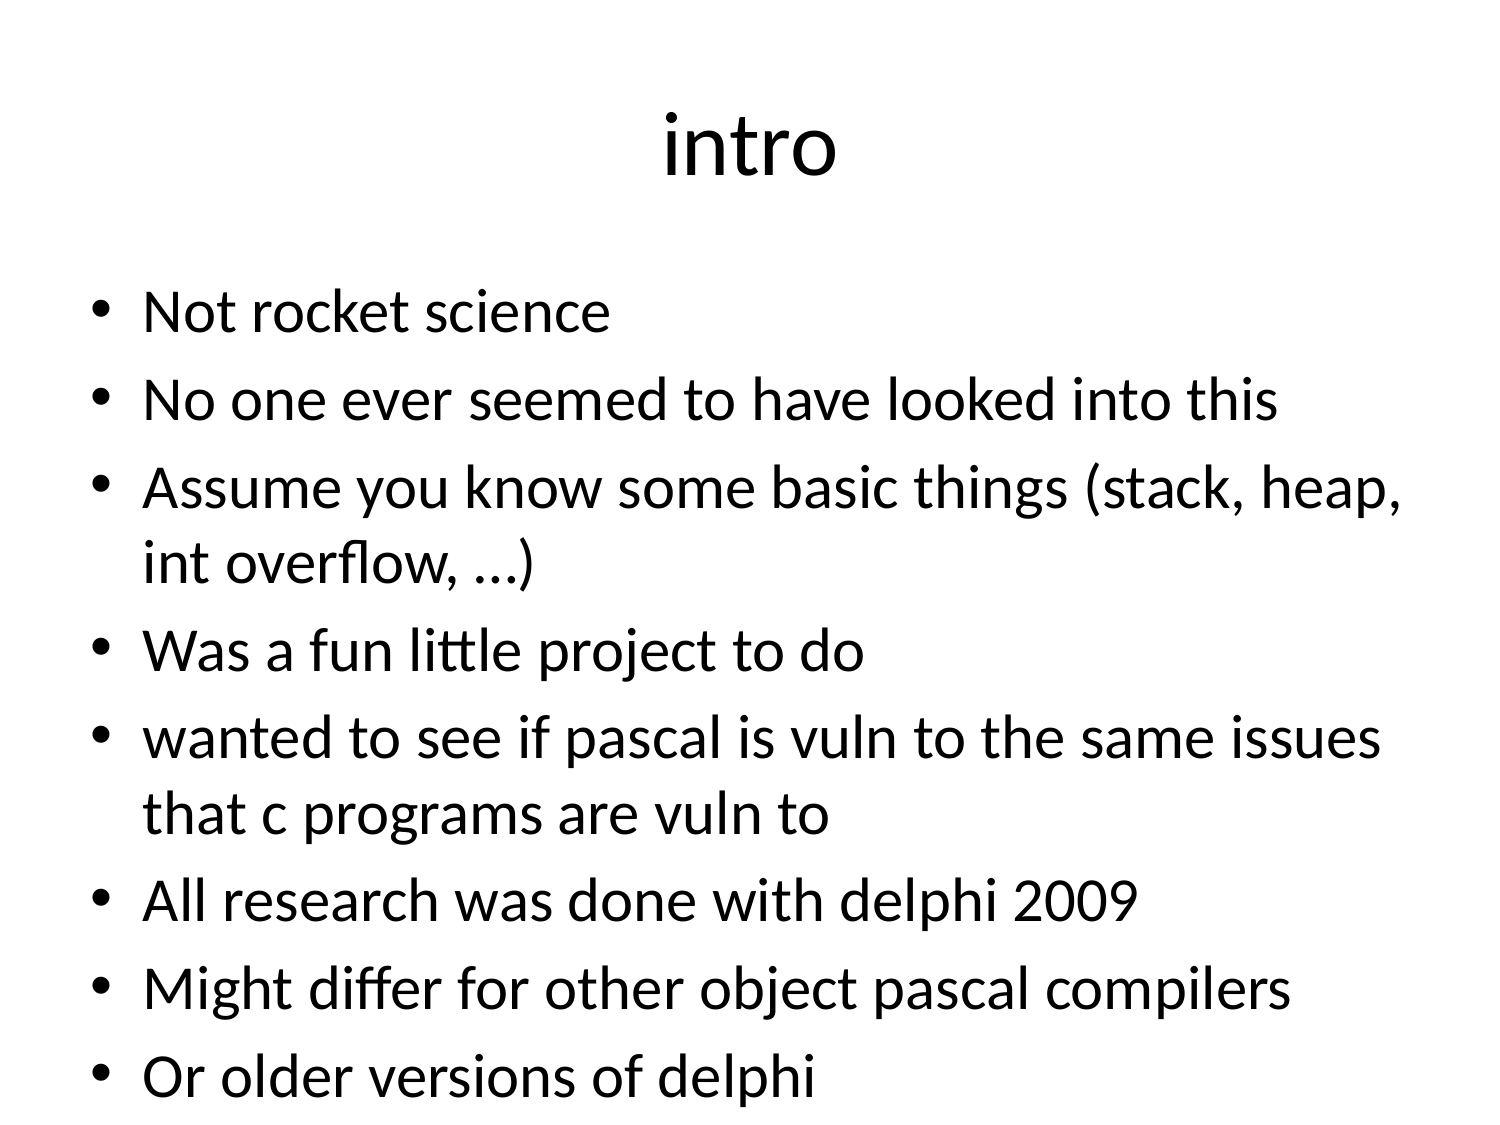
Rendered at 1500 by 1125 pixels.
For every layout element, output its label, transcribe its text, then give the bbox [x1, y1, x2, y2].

title intro [75, 45, 1425, 233]
list Not rocket science No one ever seemed to have looked into this Assume you know some basic things (stack, heap, int overflow, …) Was a fun little project to do wanted to see if pascal is vuln to the same issues that c programs are vuln to All research was done with delphi 2009 Might differ for other object pascal compilers Or older versions of delphi [75, 262, 1425, 1125]
